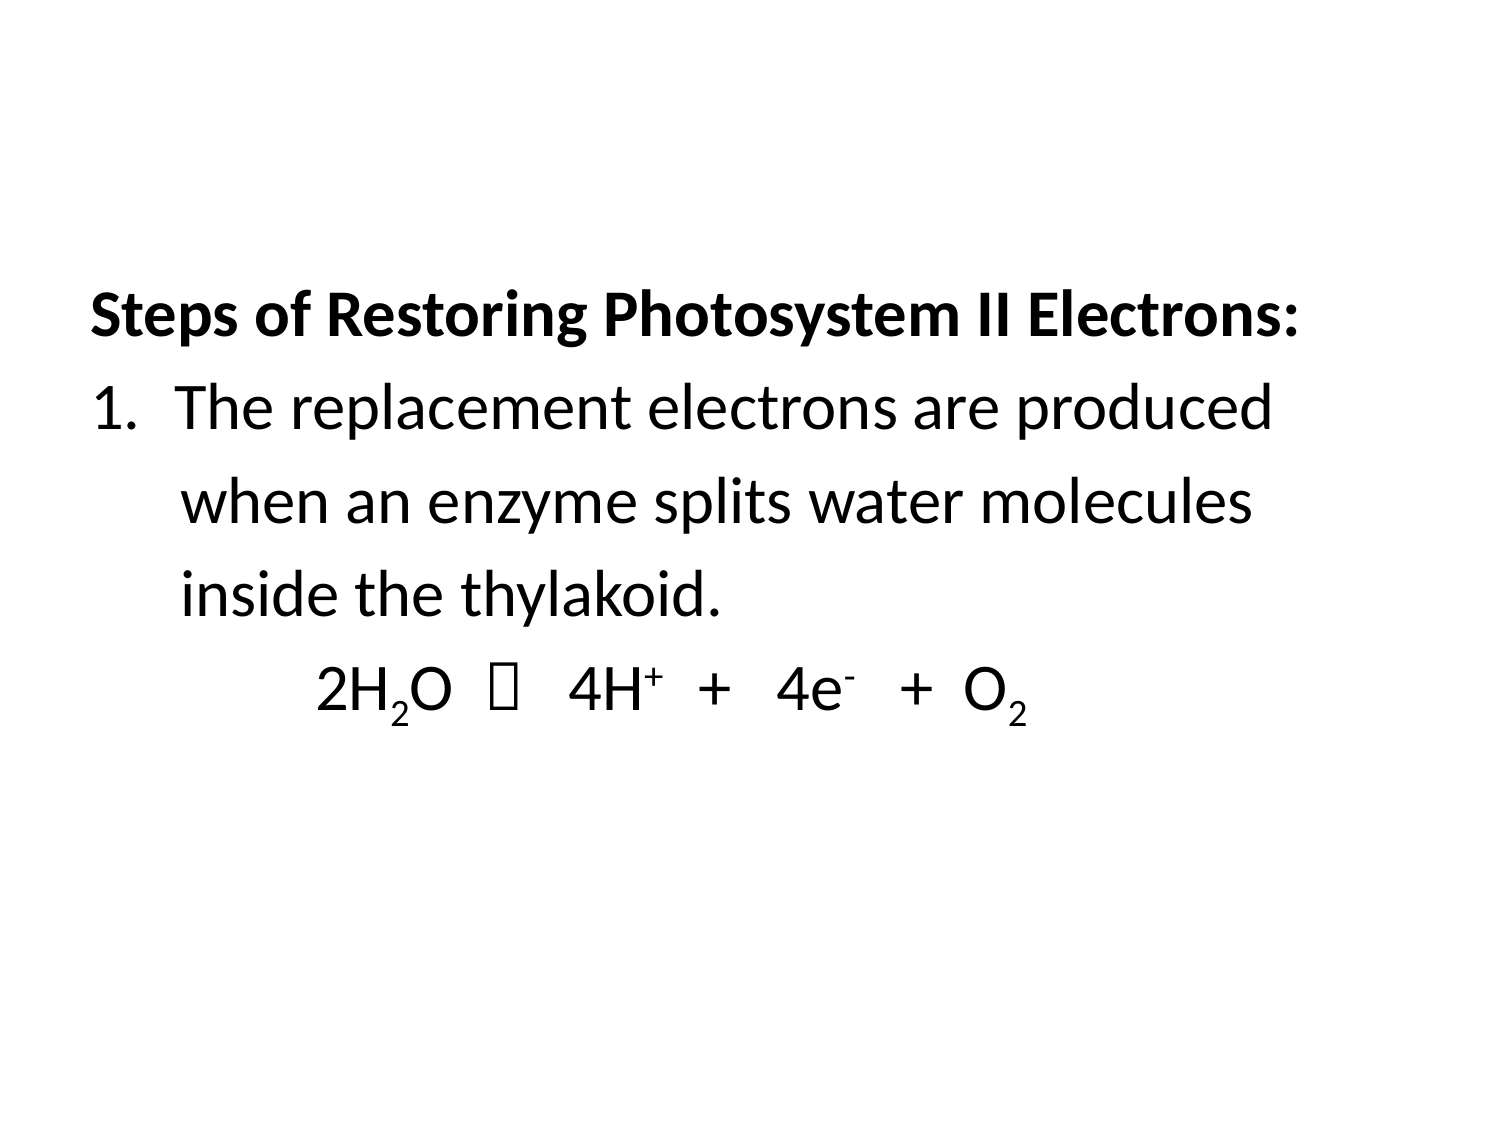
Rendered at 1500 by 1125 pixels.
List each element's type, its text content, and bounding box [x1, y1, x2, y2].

list Steps of Restoring Photosystem II Electrons: The replacement electrons are produced when an enzyme splits water molecules inside the thylakoid. 2H2O  4H+ + 4e- + O2 [75, 262, 1425, 1005]
